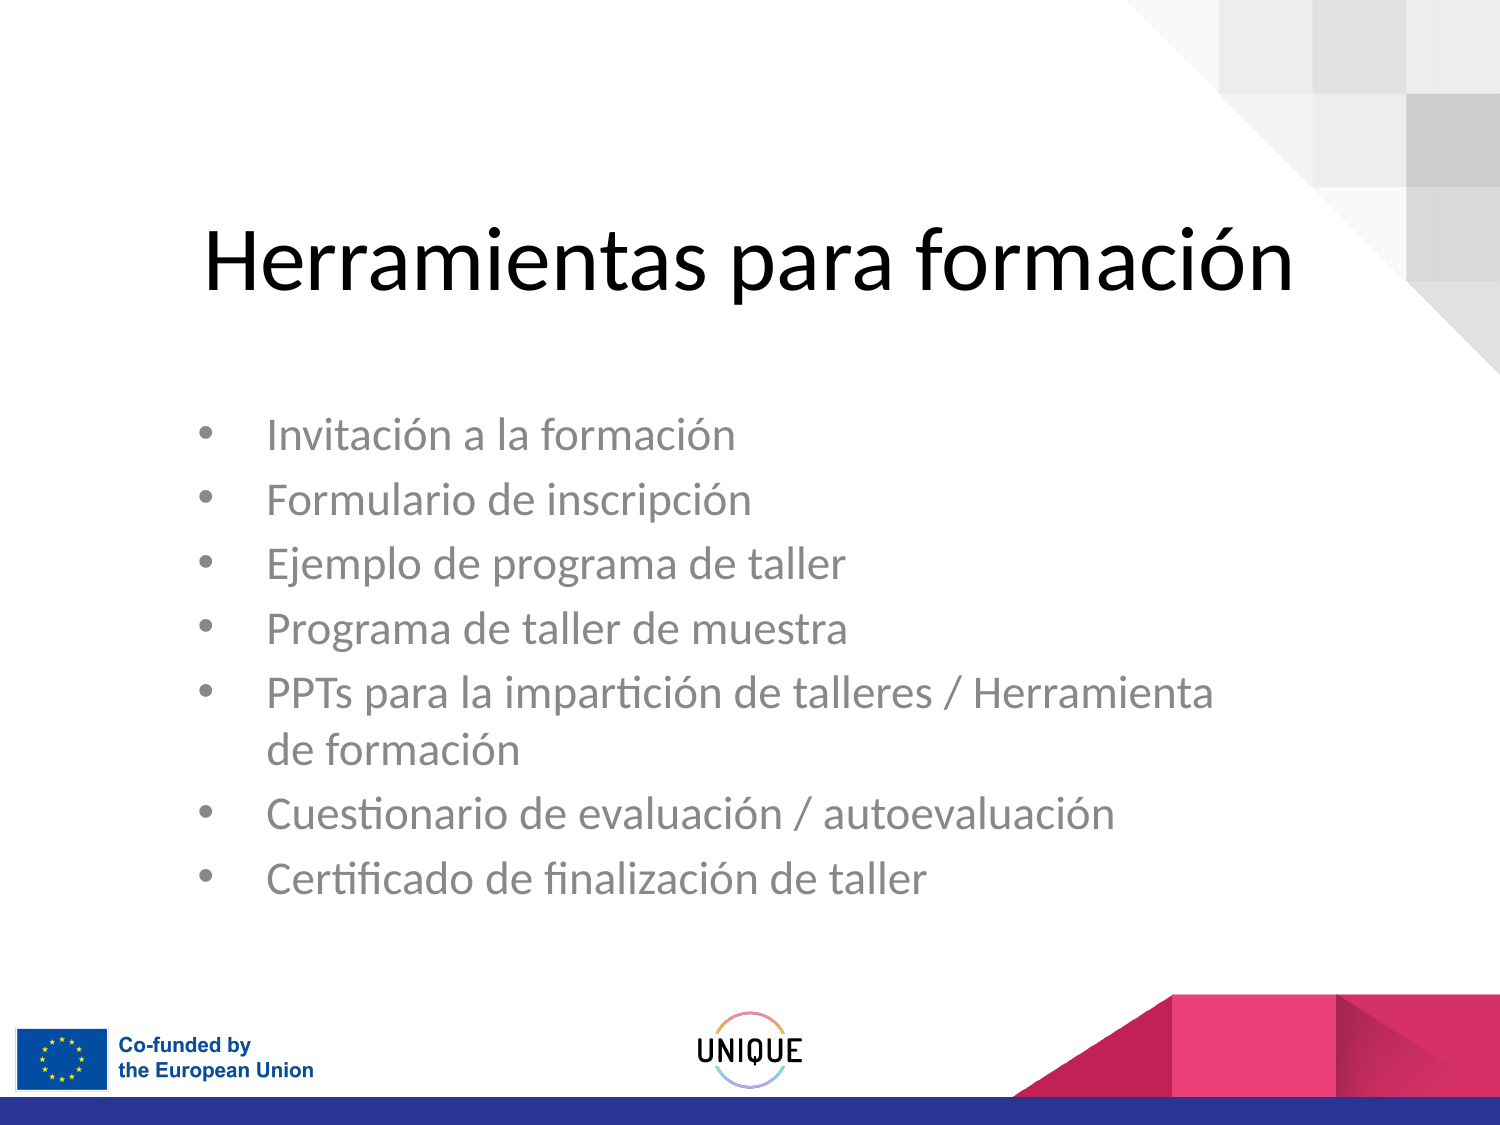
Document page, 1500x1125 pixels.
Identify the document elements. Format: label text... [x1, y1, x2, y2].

subtitle Invitación a la formación Formulario de inscripción Ejemplo de programa de taller Programa de taller de muestra PPTs para la impartición de talleres / Herramienta de formación Cuestionario de evaluación / autoevaluación Certificado de finalización de taller [182, 396, 1233, 912]
picture [1125, 0, 1500, 375]
picture [0, 993, 1500, 1125]
title Herramientas para formación [112, 132, 1388, 375]
